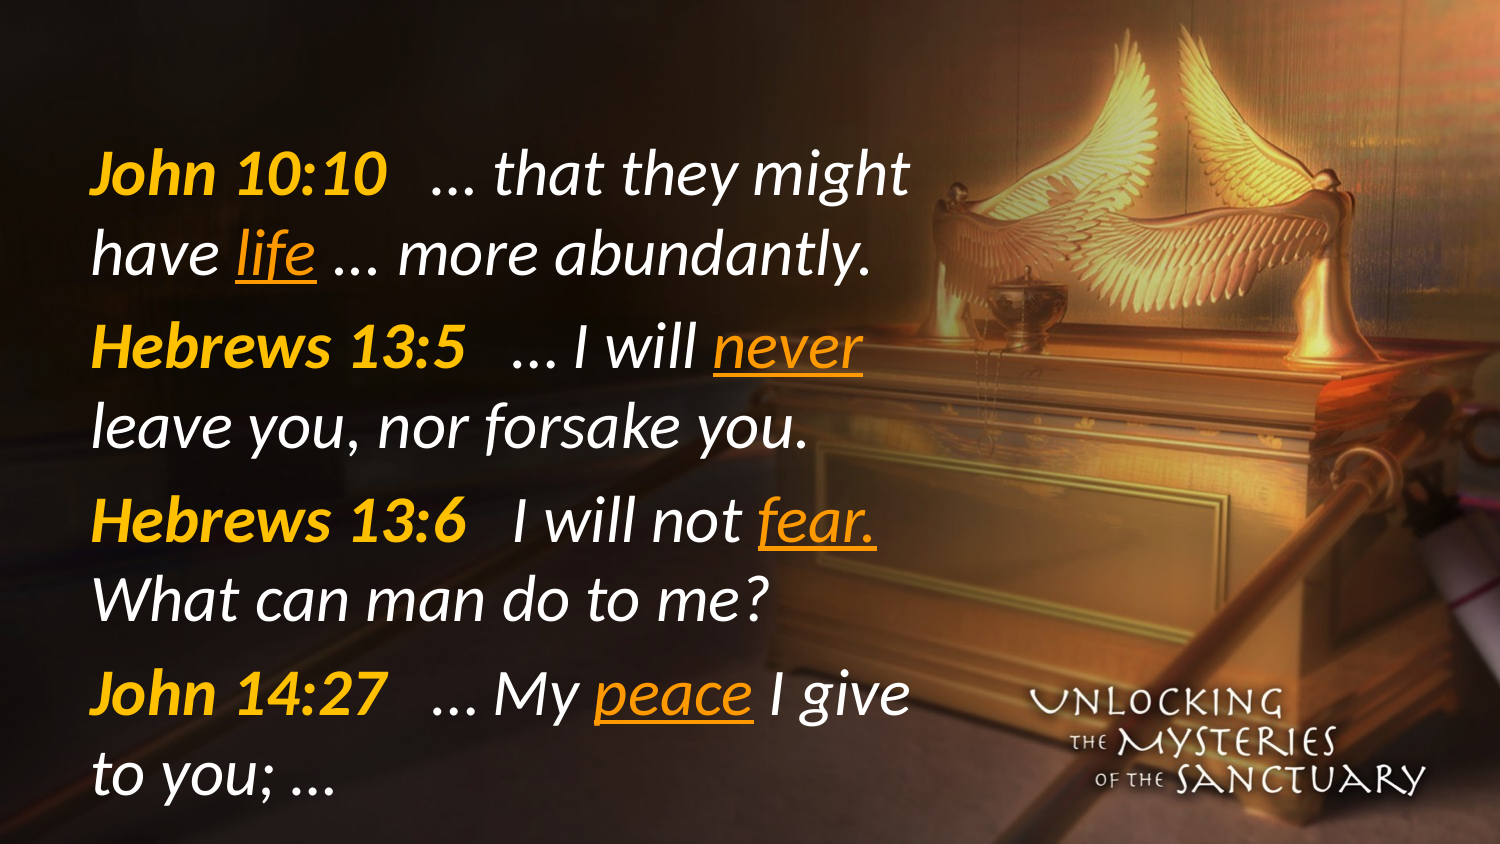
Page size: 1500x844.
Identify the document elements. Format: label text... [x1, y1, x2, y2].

list John 10:10 … that they might have life ... more abundantly. Hebrews 13:5 … I will never leave you, nor forsake you. Hebrews 13:6 I will not fear. What can man do to me? John 14:27 … My peace I give to you; … [75, 121, 979, 844]
picture [0, 0, 1500, 844]
